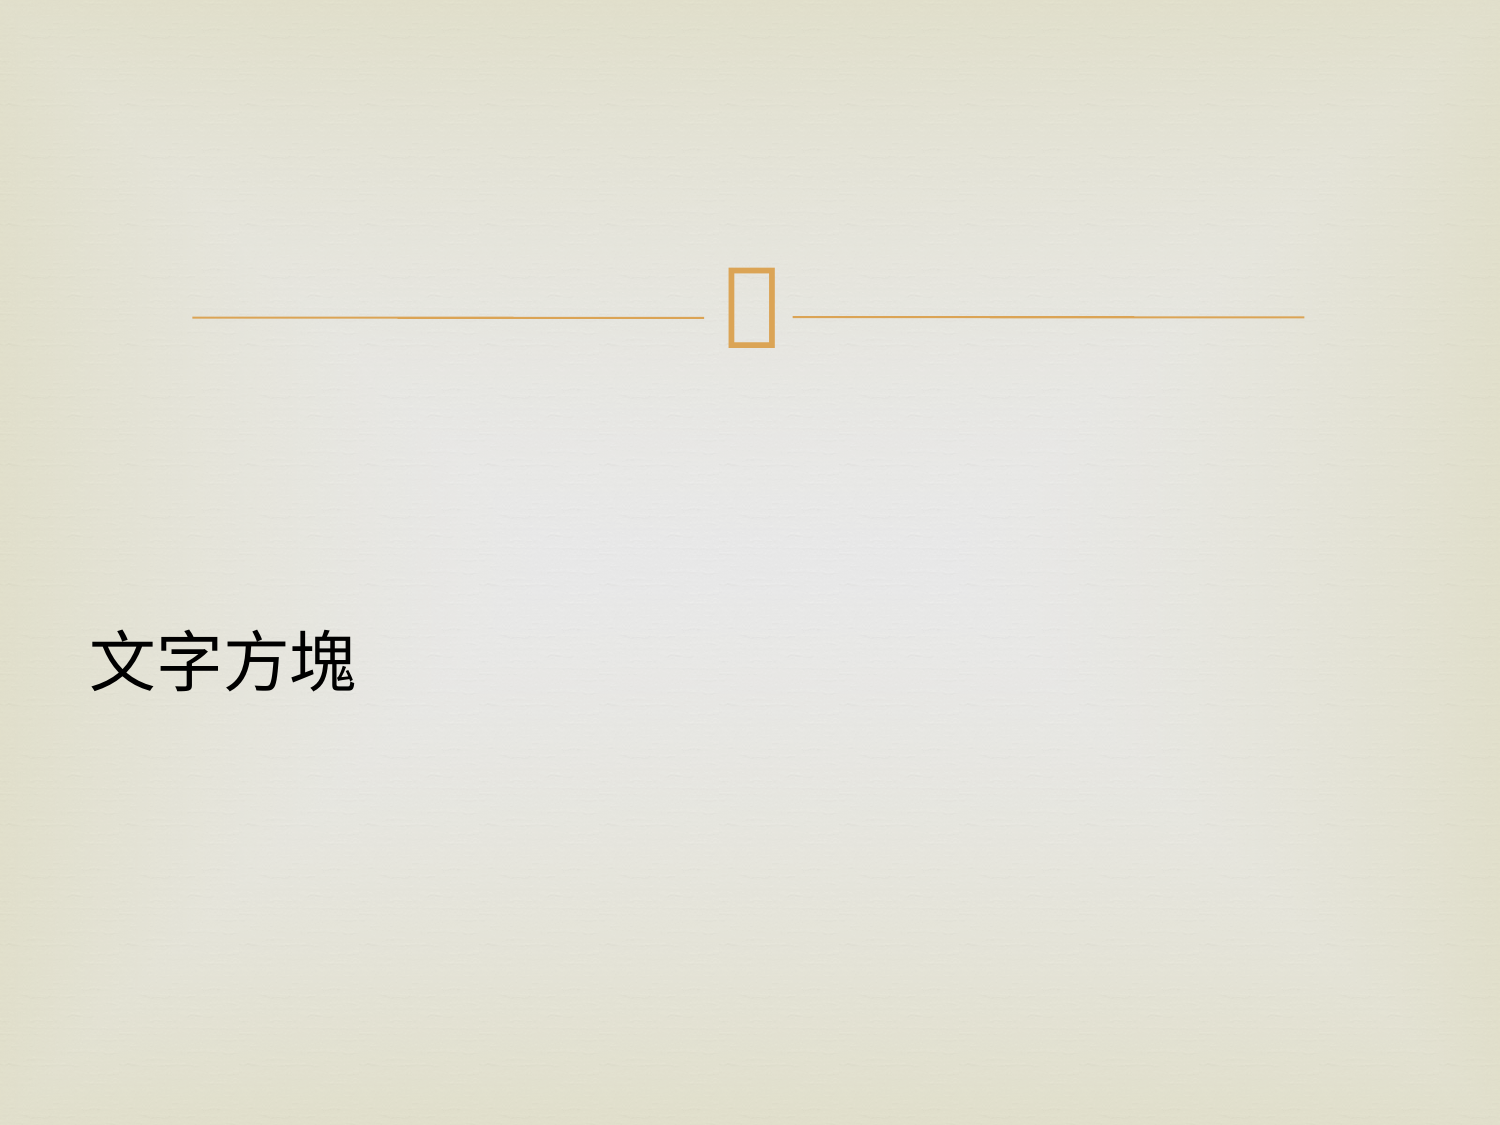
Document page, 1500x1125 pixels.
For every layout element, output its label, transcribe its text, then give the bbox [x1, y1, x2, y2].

text_box 文字方塊 [75, 270, 732, 1050]
